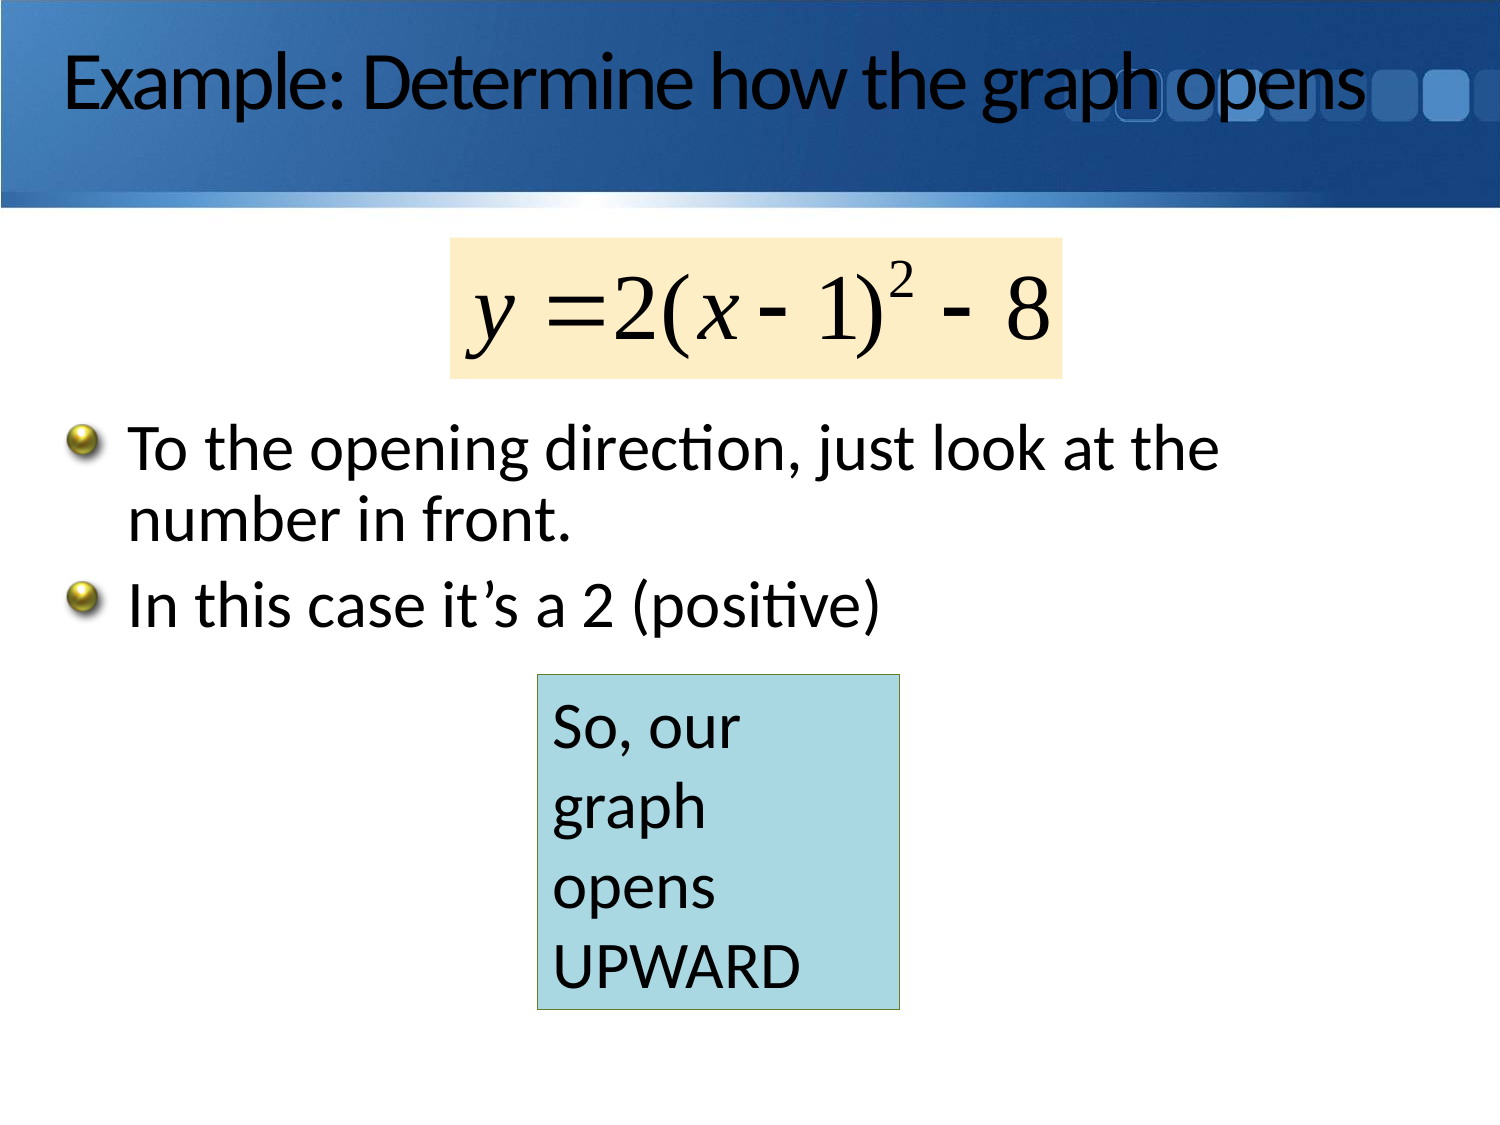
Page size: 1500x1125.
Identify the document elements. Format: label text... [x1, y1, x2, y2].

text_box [449, 237, 1063, 380]
text_box So, our graph opens UPWARD [537, 674, 900, 1010]
picture [0, 0, 1500, 1125]
list To the opening direction, just look at the number in front. In this case it’s a 2 (positive) [62, 412, 1438, 647]
title Example: Determine how the graph opens [62, 37, 1438, 129]
